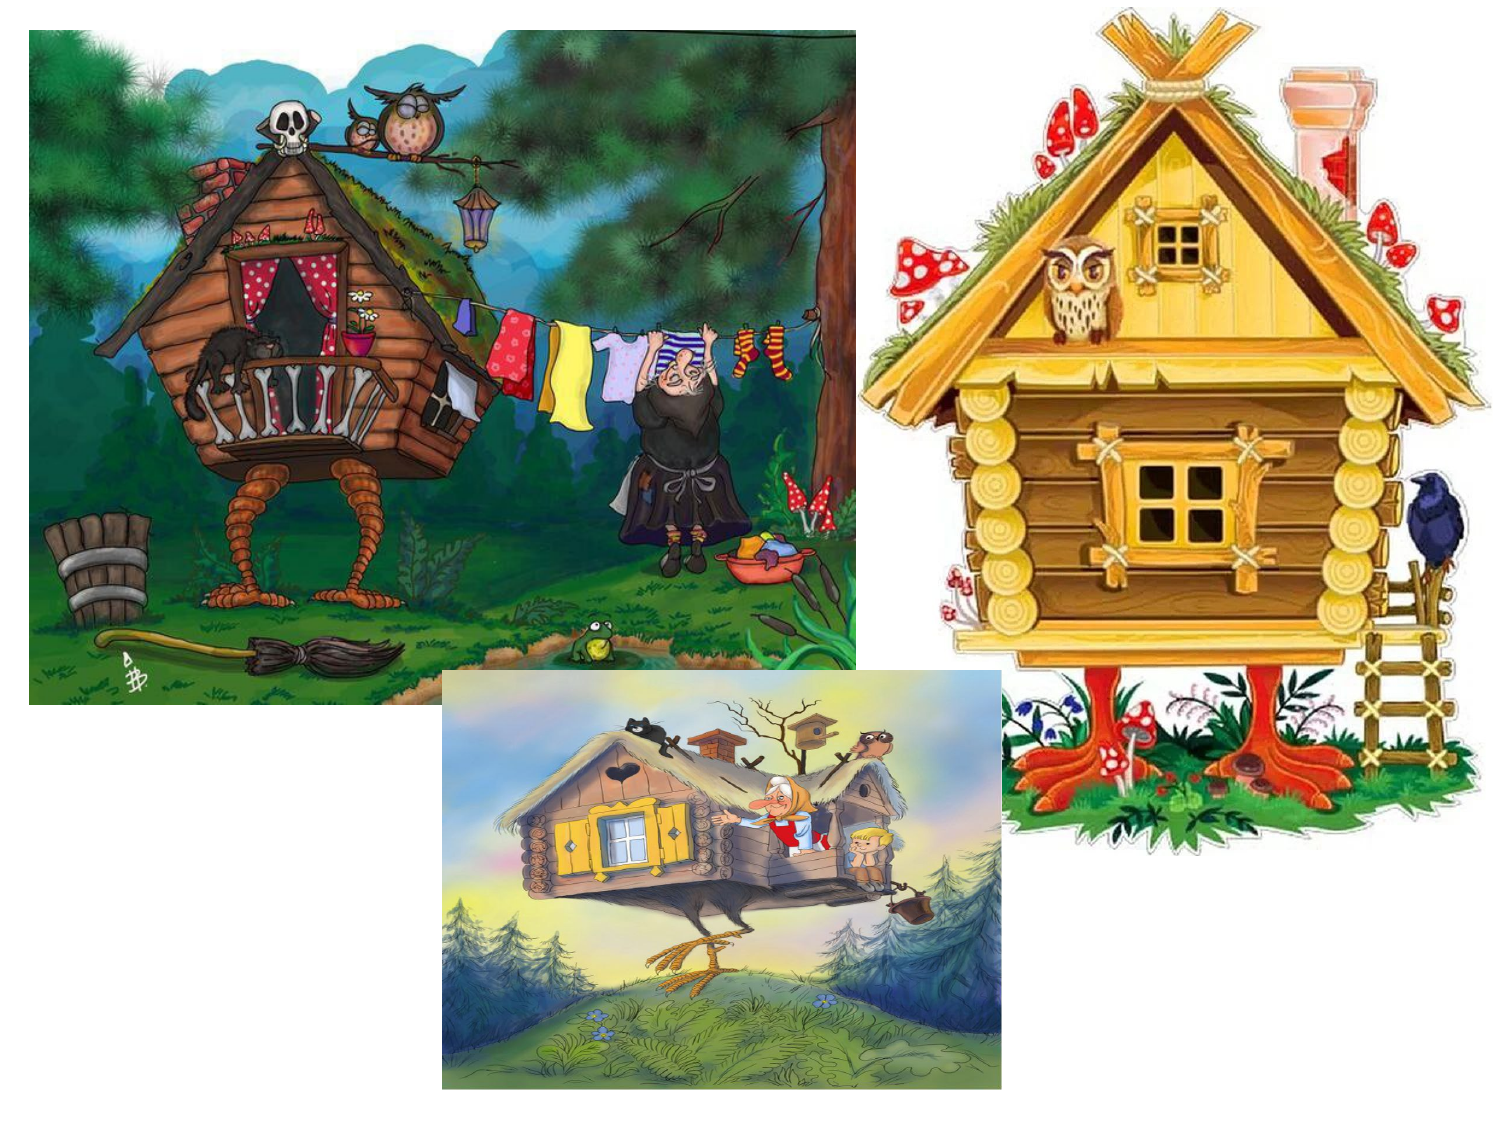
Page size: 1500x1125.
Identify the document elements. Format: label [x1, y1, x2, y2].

list [29, 30, 856, 705]
picture [442, 7, 1493, 1090]
